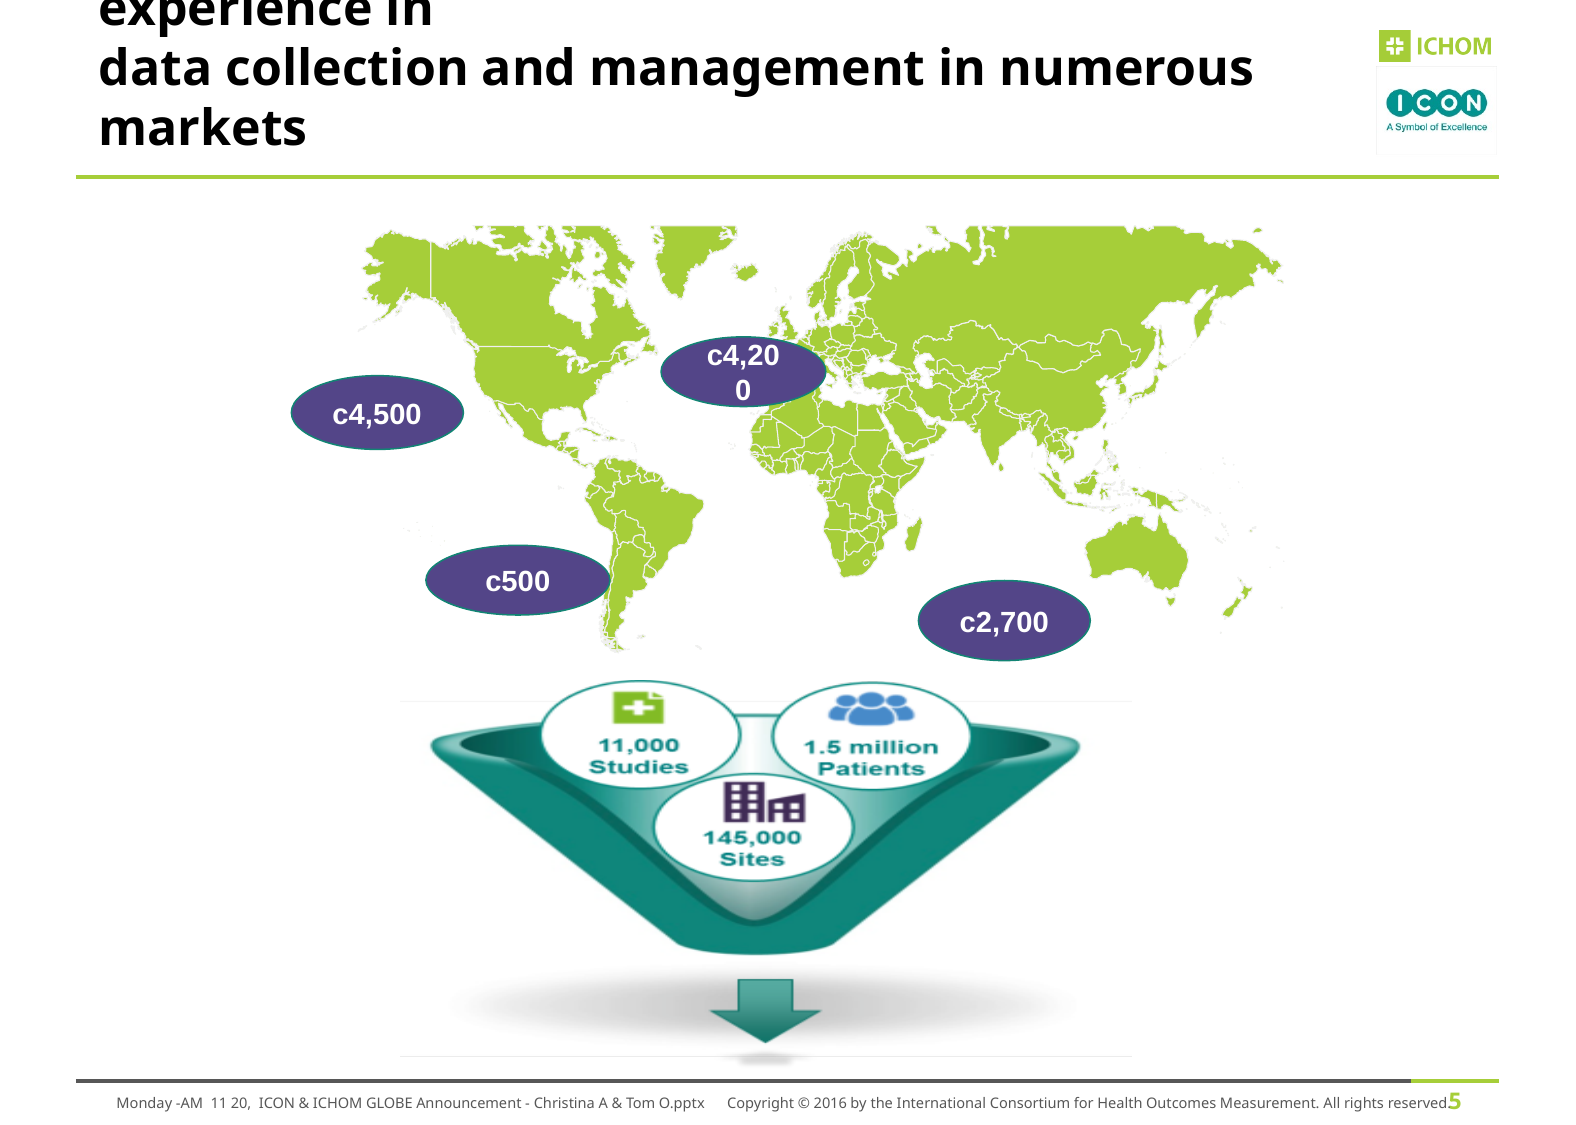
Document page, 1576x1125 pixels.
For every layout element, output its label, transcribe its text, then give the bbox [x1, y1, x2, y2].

picture [1379, 30, 1492, 63]
picture [1375, 66, 1497, 158]
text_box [291, 225, 1285, 661]
title ICON is an international CRO with extensive experience in data collection and management in numerous markets [98, 26, 1477, 163]
picture [400, 679, 1132, 1071]
